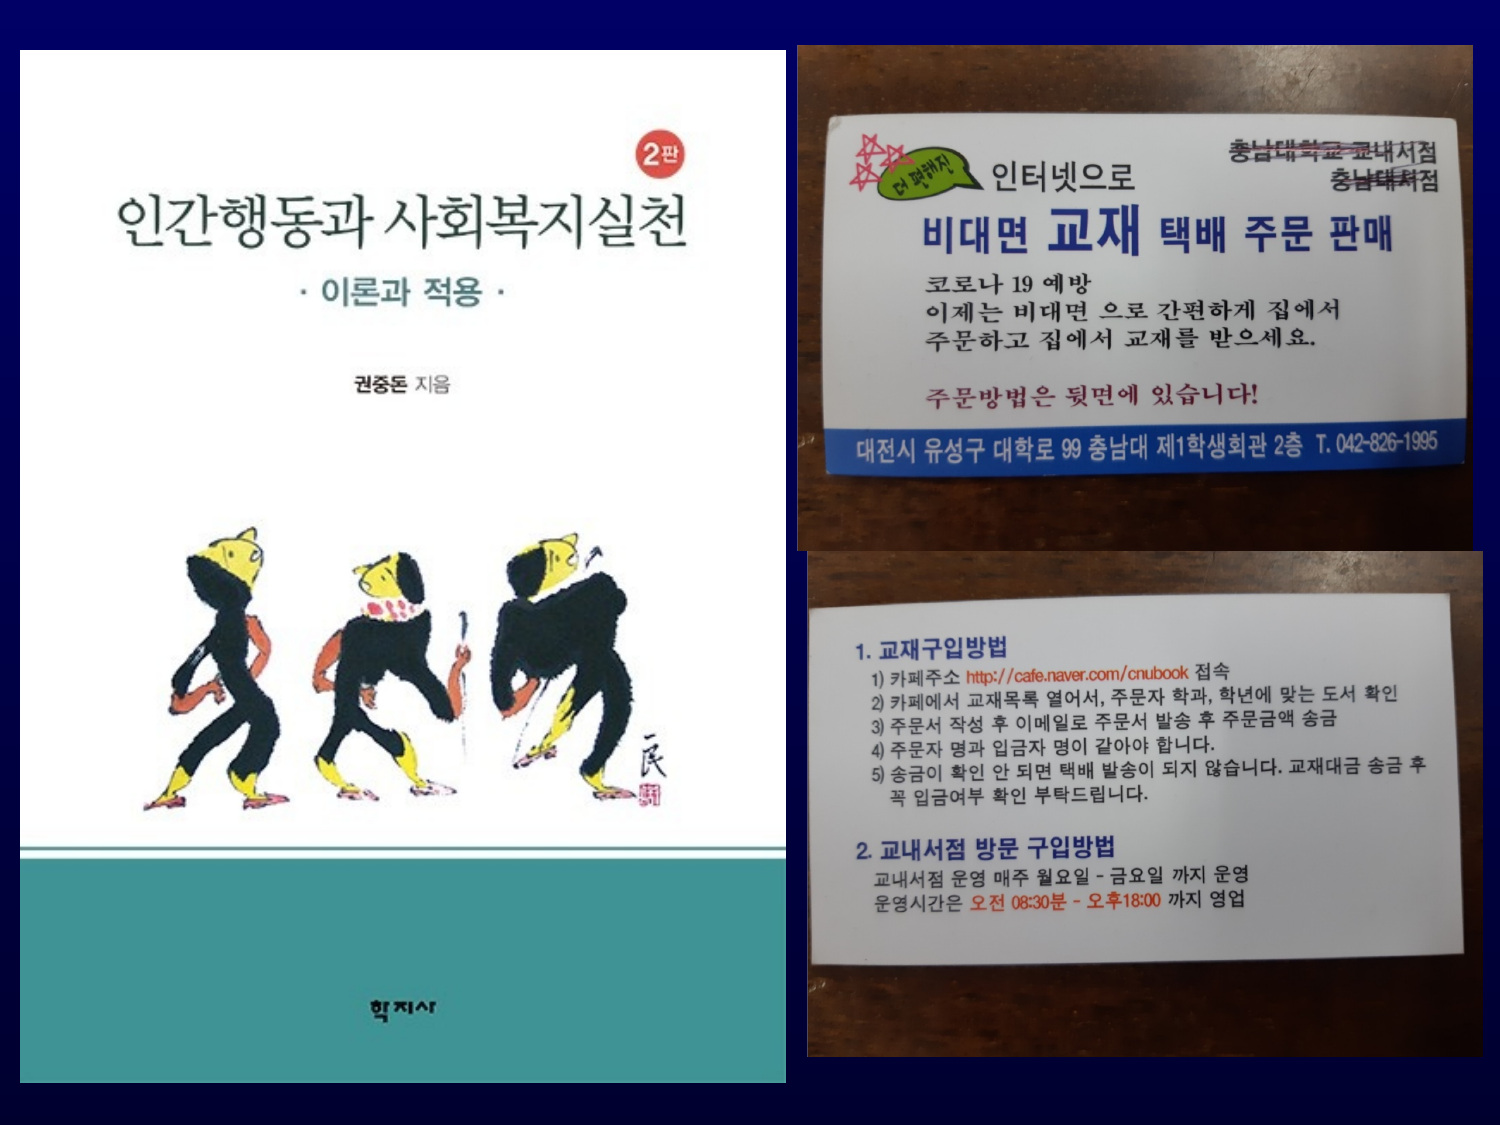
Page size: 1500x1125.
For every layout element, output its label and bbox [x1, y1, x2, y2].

text_box [20, 44, 1483, 1083]
